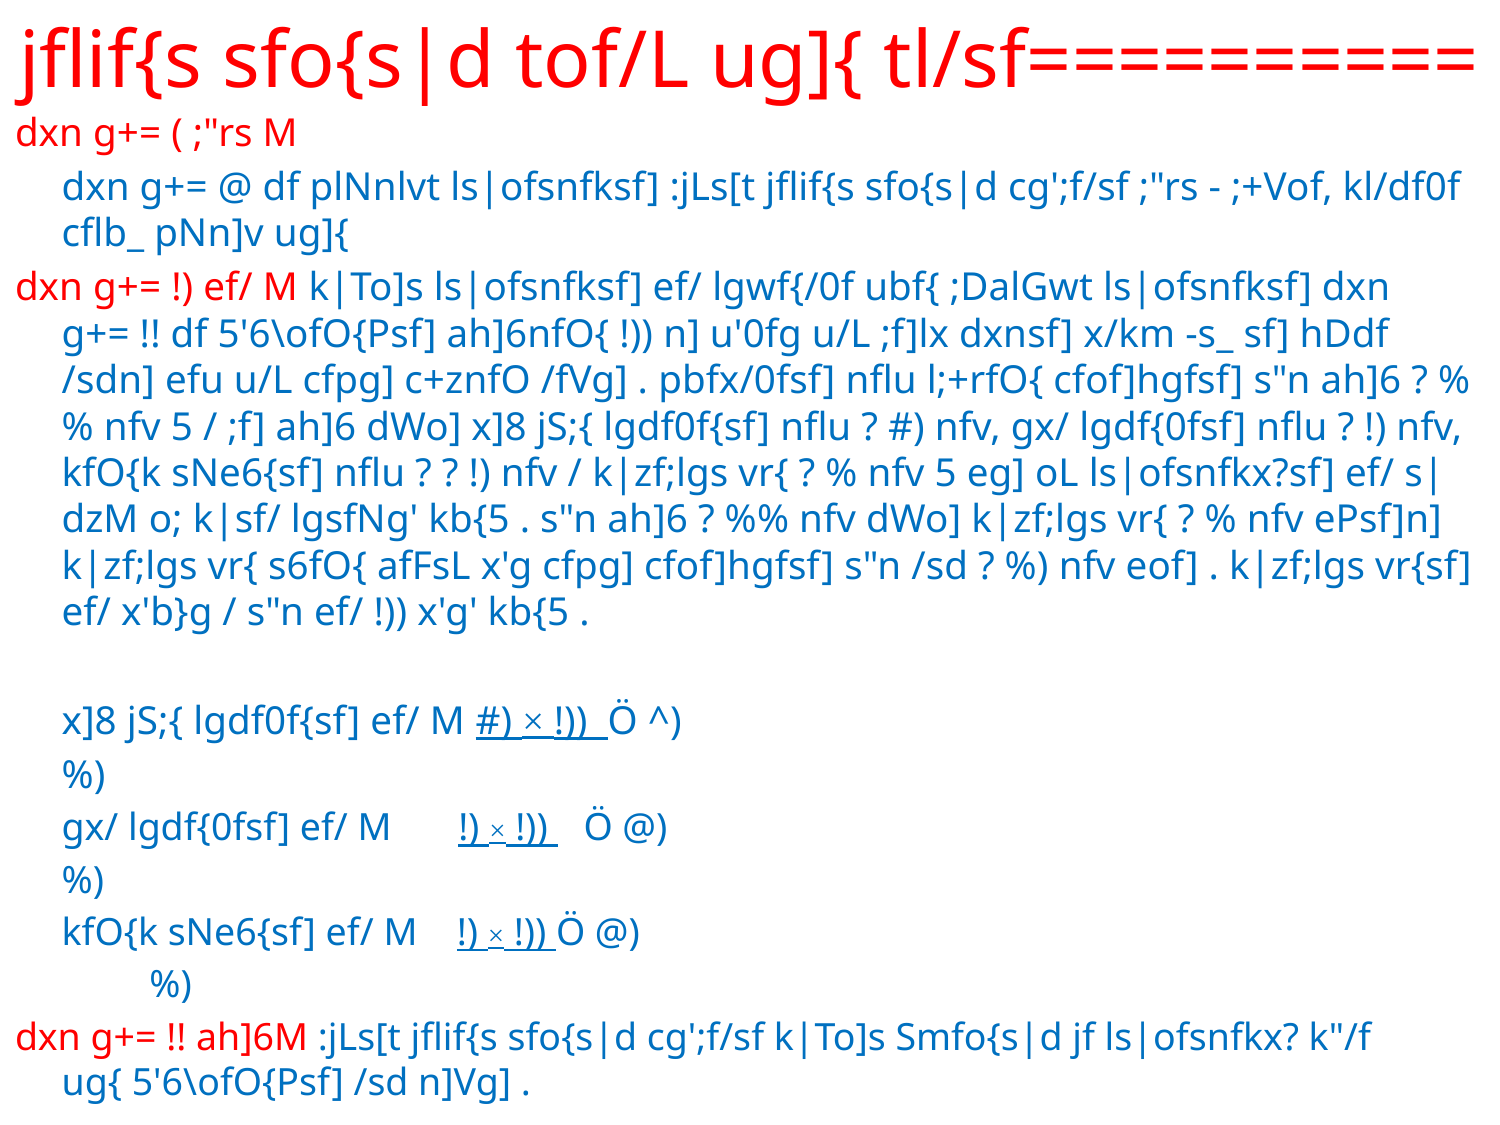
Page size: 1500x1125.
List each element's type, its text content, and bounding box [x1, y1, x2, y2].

list dxn g+= ( ;"rs M dxn g+= @ df plNnlvt ls|ofsnfksf] :jLs[t jflif{s sfo{s|d cg';f/sf ;"rs - ;+Vof, kl/df0f cflb_ pNn]v ug]{ dxn g+= !) ef/ M k|To]s ls|ofsnfksf] ef/ lgwf{/0f ubf{ ;DalGwt ls|ofsnfksf] dxn g+= !! df 5'6\ofO{Psf] ah]6nfO{ !)) n] u'0fg u/L ;f]lx dxnsf] x/km -s_ sf] hDdf /sdn] efu u/L cfpg] c+znfO /fVg] . pbfx/0fsf] nflu l;+rfO{ cfof]hgfsf] s"n ah]6 ? %% nfv 5 / ;f] ah]6 dWo] x]8 jS;{ lgdf0f{sf] nflu ? #) nfv, gx/ lgdf{0fsf] nflu ? !) nfv, kfO{k sNe6{sf] nflu ? ? !) nfv / k|zf;lgs vr{ ? % nfv 5 eg] oL ls|ofsnfkx?sf] ef/ s|dzM o; k|sf/ lgsfNg' kb{5 . s"n ah]6 ? %% nfv dWo] k|zf;lgs vr{ ? % nfv ePsf]n] k|zf;lgs vr{ s6fO{ afFsL x'g cfpg] cfof]hgfsf] s"n /sd ? %) nfv eof] . k|zf;lgs vr{sf] ef/ x'b}g / s"n ef/ !)) x'g' kb{5 . x]8 jS;{ lgdf0f{sf] ef/ M #) × !)) Ö ^) %) gx/ lgdf{0fsf] ef/ M !) × !)) Ö @) %) kfO{k sNe6{sf] ef/ M !) × !)) Ö @) %) dxn g+= !! ah]6M :jLs[t jflif{s sfo{s|d cg';f/sf k|To]s Smfo{s|d jf ls|ofsnfkx? k"/f ug{ 5'6\ofO{Psf] /sd n]Vg] . [0, 99, 1500, 1125]
title jflif{s sfo{s|d tof/L ug]{ tl/sf========== [0, 0, 1500, 99]
